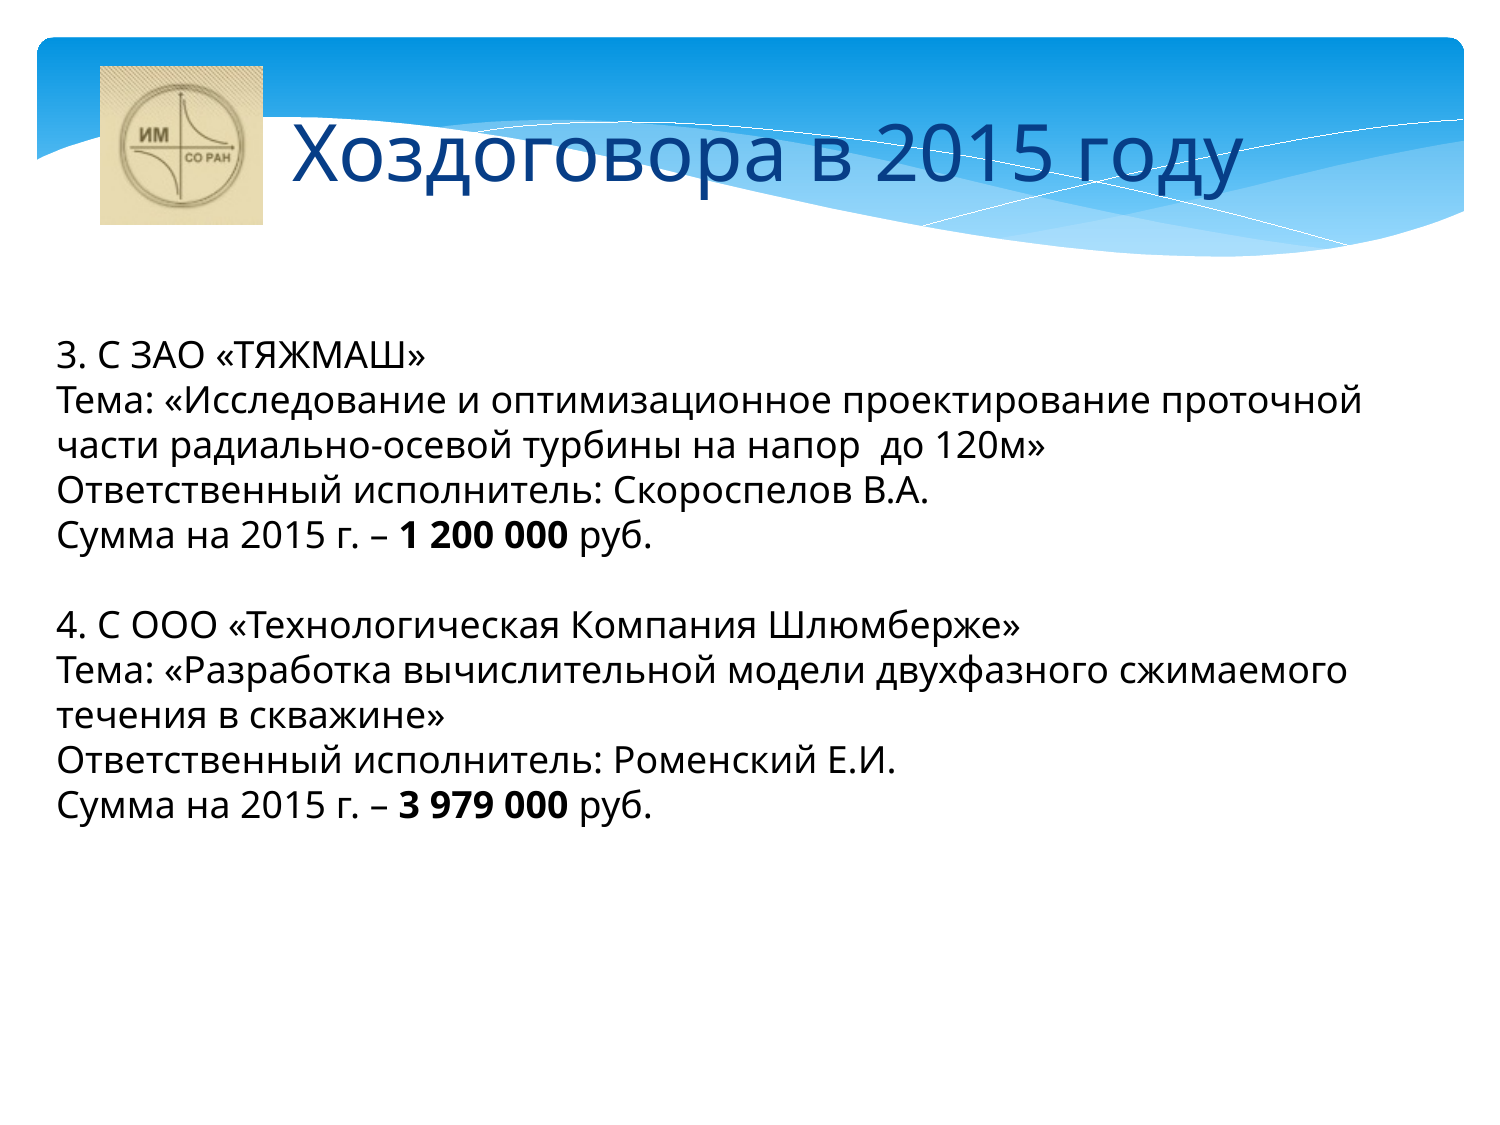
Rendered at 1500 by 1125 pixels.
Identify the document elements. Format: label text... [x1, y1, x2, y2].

picture [99, 67, 263, 225]
text_box Хоздоговора в 2015 году [277, 49, 1447, 250]
text_box 3. С ЗАО «ТЯЖМАШ» Тема: «Исследование и оптимизационное проектирование проточной части радиально-осевой турбины на напор до 120м» Ответственный исполнитель: Скороспелов В.А. Сумма на 2015 г. – 1 200 000 руб. 4. С ООО «Технологическая Компания Шлюмберже» Тема: «Разработка вычислительной модели двухфазного сжимаемого течения в скважине» Ответственный исполнитель: Роменский Е.И. Сумма на 2015 г. – 3 979 000 руб. [41, 278, 1459, 1104]
